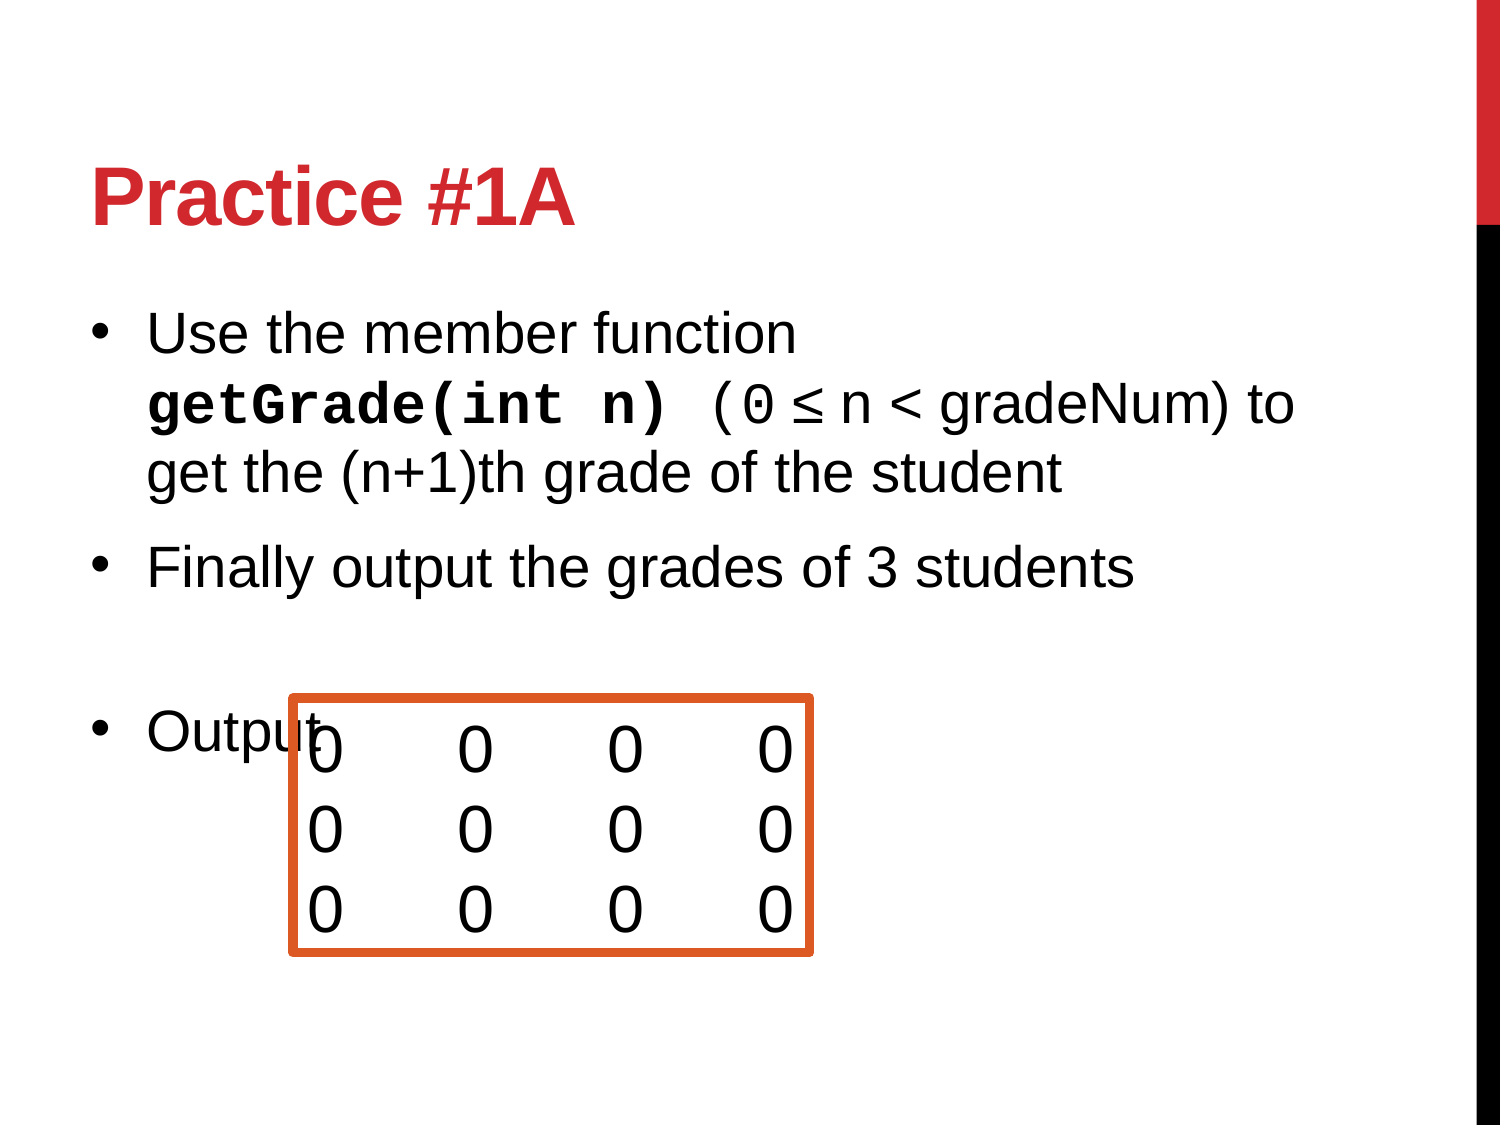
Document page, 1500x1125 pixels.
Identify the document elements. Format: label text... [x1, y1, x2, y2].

list Use the member function getGrade(int n) (0 ≤ n < gradeNum) to get the (n+1)th grade of the student Finally output the grades of 3 students Output [75, 287, 1325, 1005]
text_box Practice #1A [74, 24, 1350, 250]
text_box 0 0 0 0 0 0 0 0 0 0 0 0 [293, 698, 810, 953]
